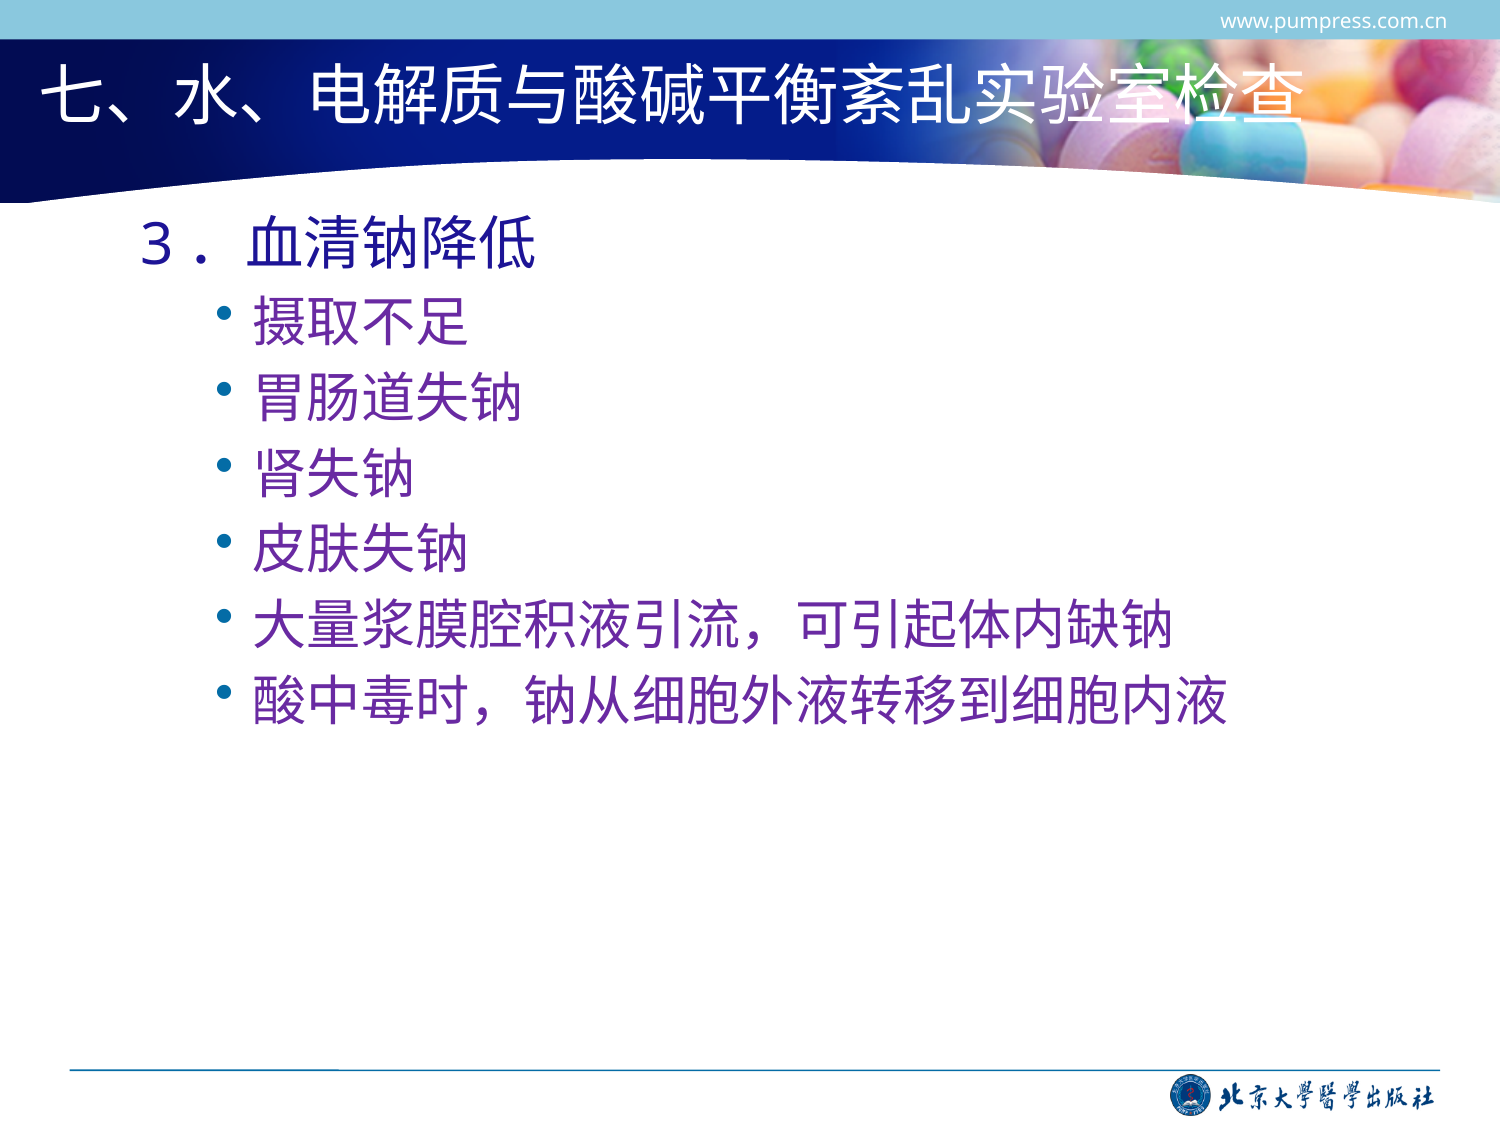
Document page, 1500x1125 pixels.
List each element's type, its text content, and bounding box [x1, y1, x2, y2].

title 七、水、电解质与酸碱平衡紊乱实验室检查 [23, 46, 1349, 140]
list 3．血清钠降低 摄取不足 胃肠道失钠 肾失钠 皮肤失钠 大量浆膜腔积液引流，可引起体内缺钠 酸中毒时，钠从细胞外液转移到细胞内液 [49, 198, 1463, 1026]
slide_number www.pumpress.com.cn [1024, 0, 1463, 38]
picture [0, 40, 1500, 203]
picture [1170, 1074, 1436, 1118]
